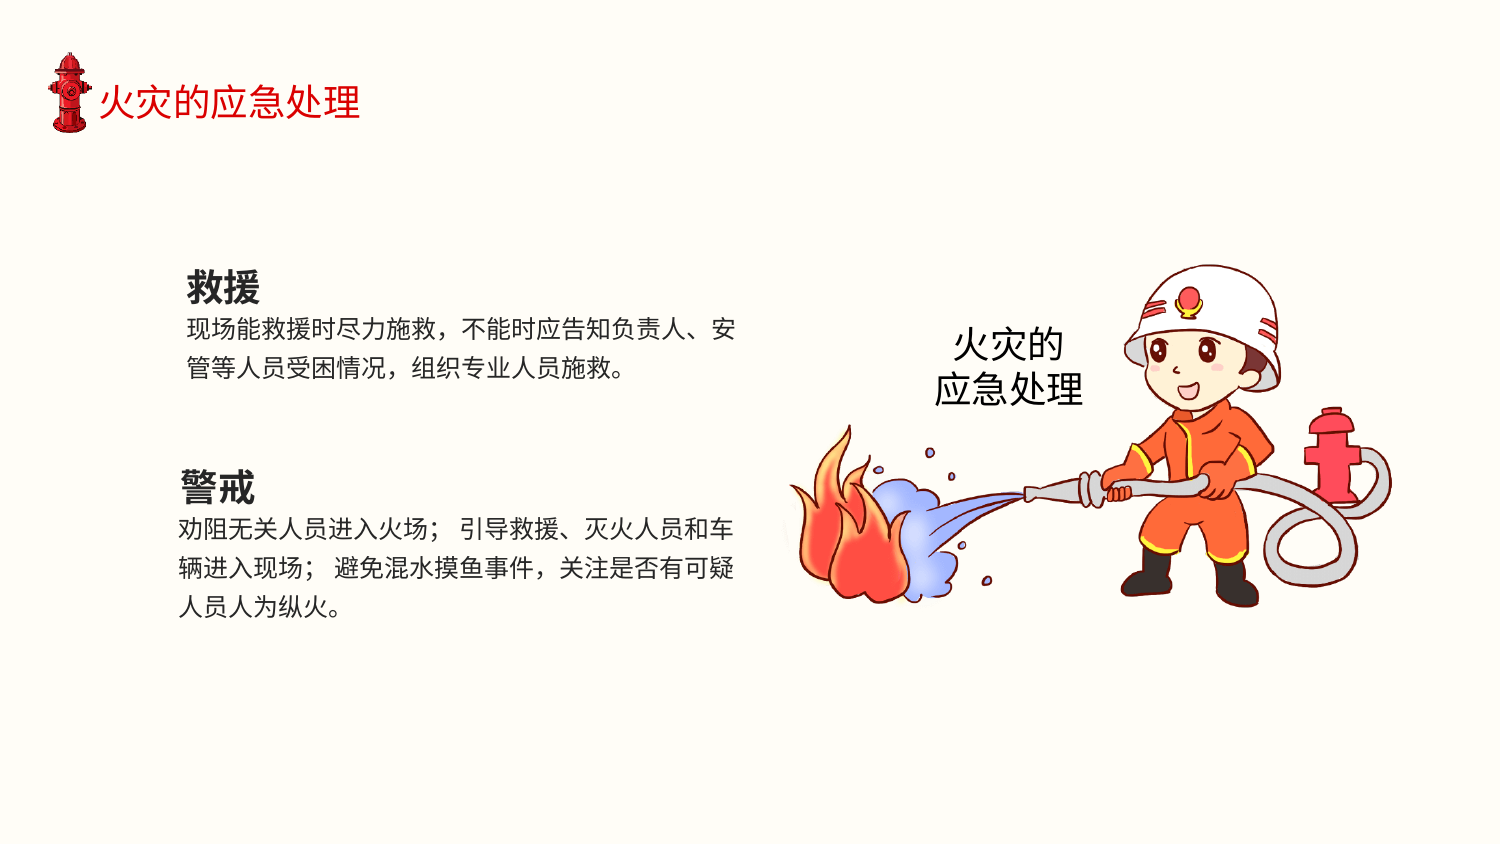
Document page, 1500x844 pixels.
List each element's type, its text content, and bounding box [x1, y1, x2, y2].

text_box 救援 [171, 234, 390, 297]
text_box 现场能救援时尽力施救，不能时应告知负责人、安管等人员受困情况，组织专业人员施救。 [171, 297, 772, 393]
text_box 劝阻无关人员进入火场； 引导救援、灭火人员和车辆进入现场； 避免混水摸鱼事件，关注是否有可疑人员人为纵火。 [164, 497, 763, 661]
text_box 警戒 [166, 434, 375, 497]
picture [37, 46, 102, 137]
picture [774, 246, 1413, 647]
